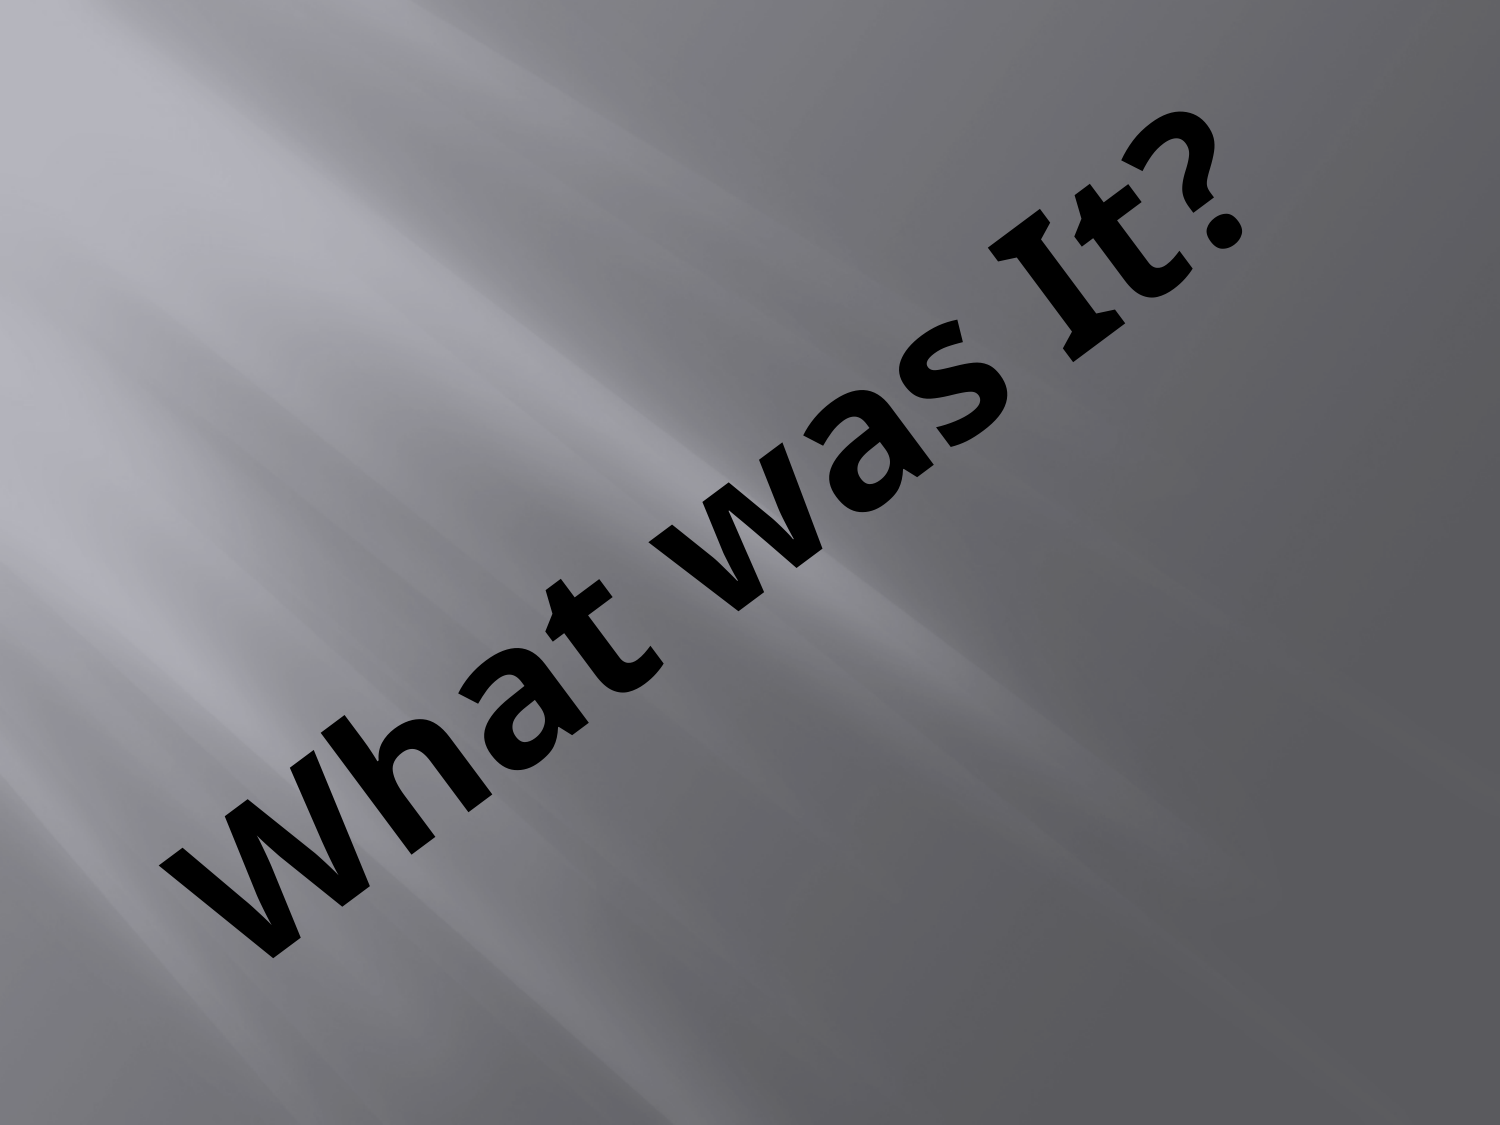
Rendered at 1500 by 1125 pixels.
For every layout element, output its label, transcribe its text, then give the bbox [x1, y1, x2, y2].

title What was It? [115, 52, 1310, 1011]
